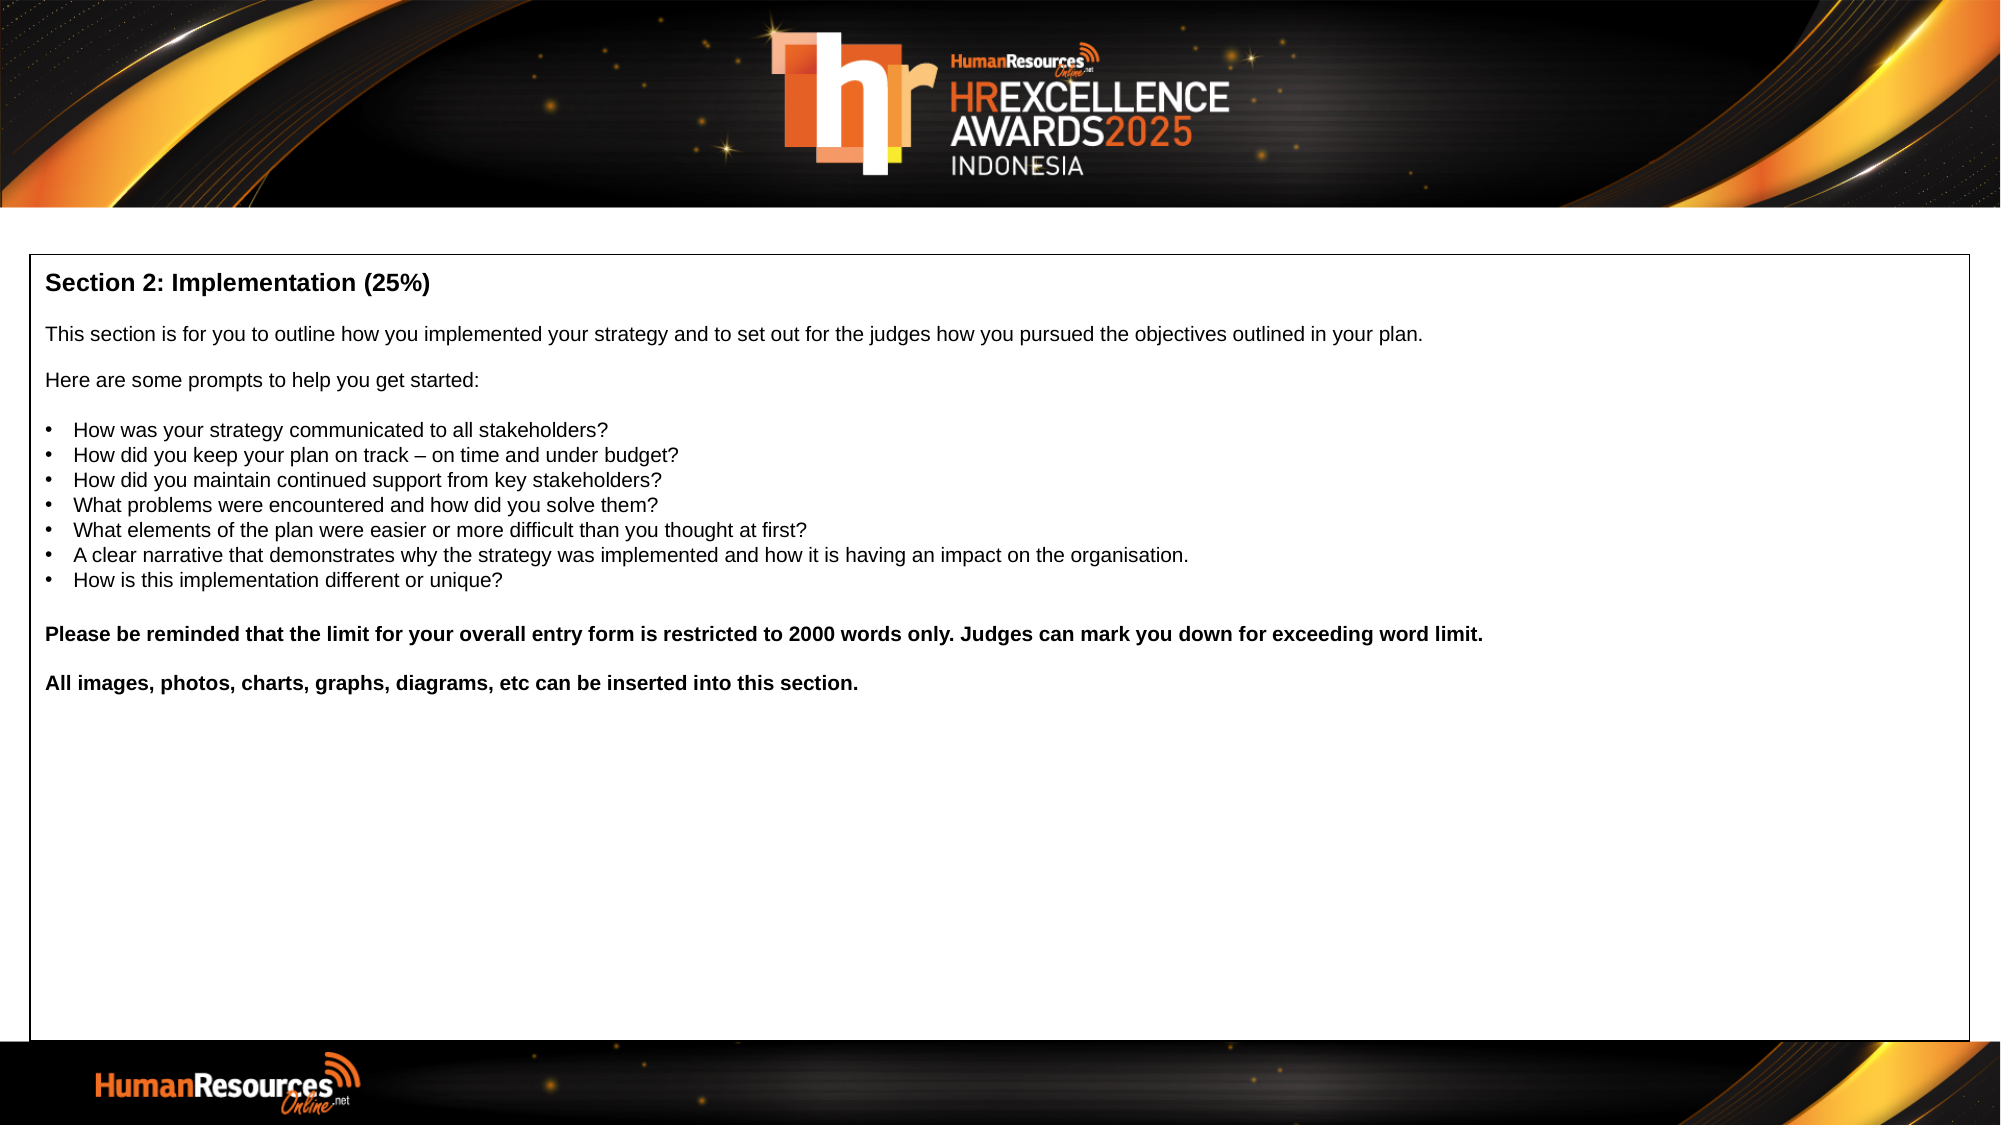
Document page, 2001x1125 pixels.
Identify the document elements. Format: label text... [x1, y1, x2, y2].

text_box Section 2: Implementation (25%) This section is for you to outline how you implemented your strategy and to set out for the judges how you pursued the objectives outlined in your plan. Here are some prompts to help you get started: How was your strategy communicated to all stakeholders? How did you keep your plan on track – on time and under budget? How did you maintain continued support from key stakeholders? What problems were encountered and how did you solve them? What elements of the plan were easier or more difficult than you thought at first? A clear narrative that demonstrates why the strategy was implemented and how it is having an impact on the organisation. How is this implementation different or unique? Please be reminded that the limit for your overall entry form is restricted to 2000 words only. Judges can mark you down for exceeding word limit. All images, photos, charts, graphs, diagrams, etc can be inserted into this section. [30, 254, 1970, 1042]
picture [0, 0, 2001, 1125]
